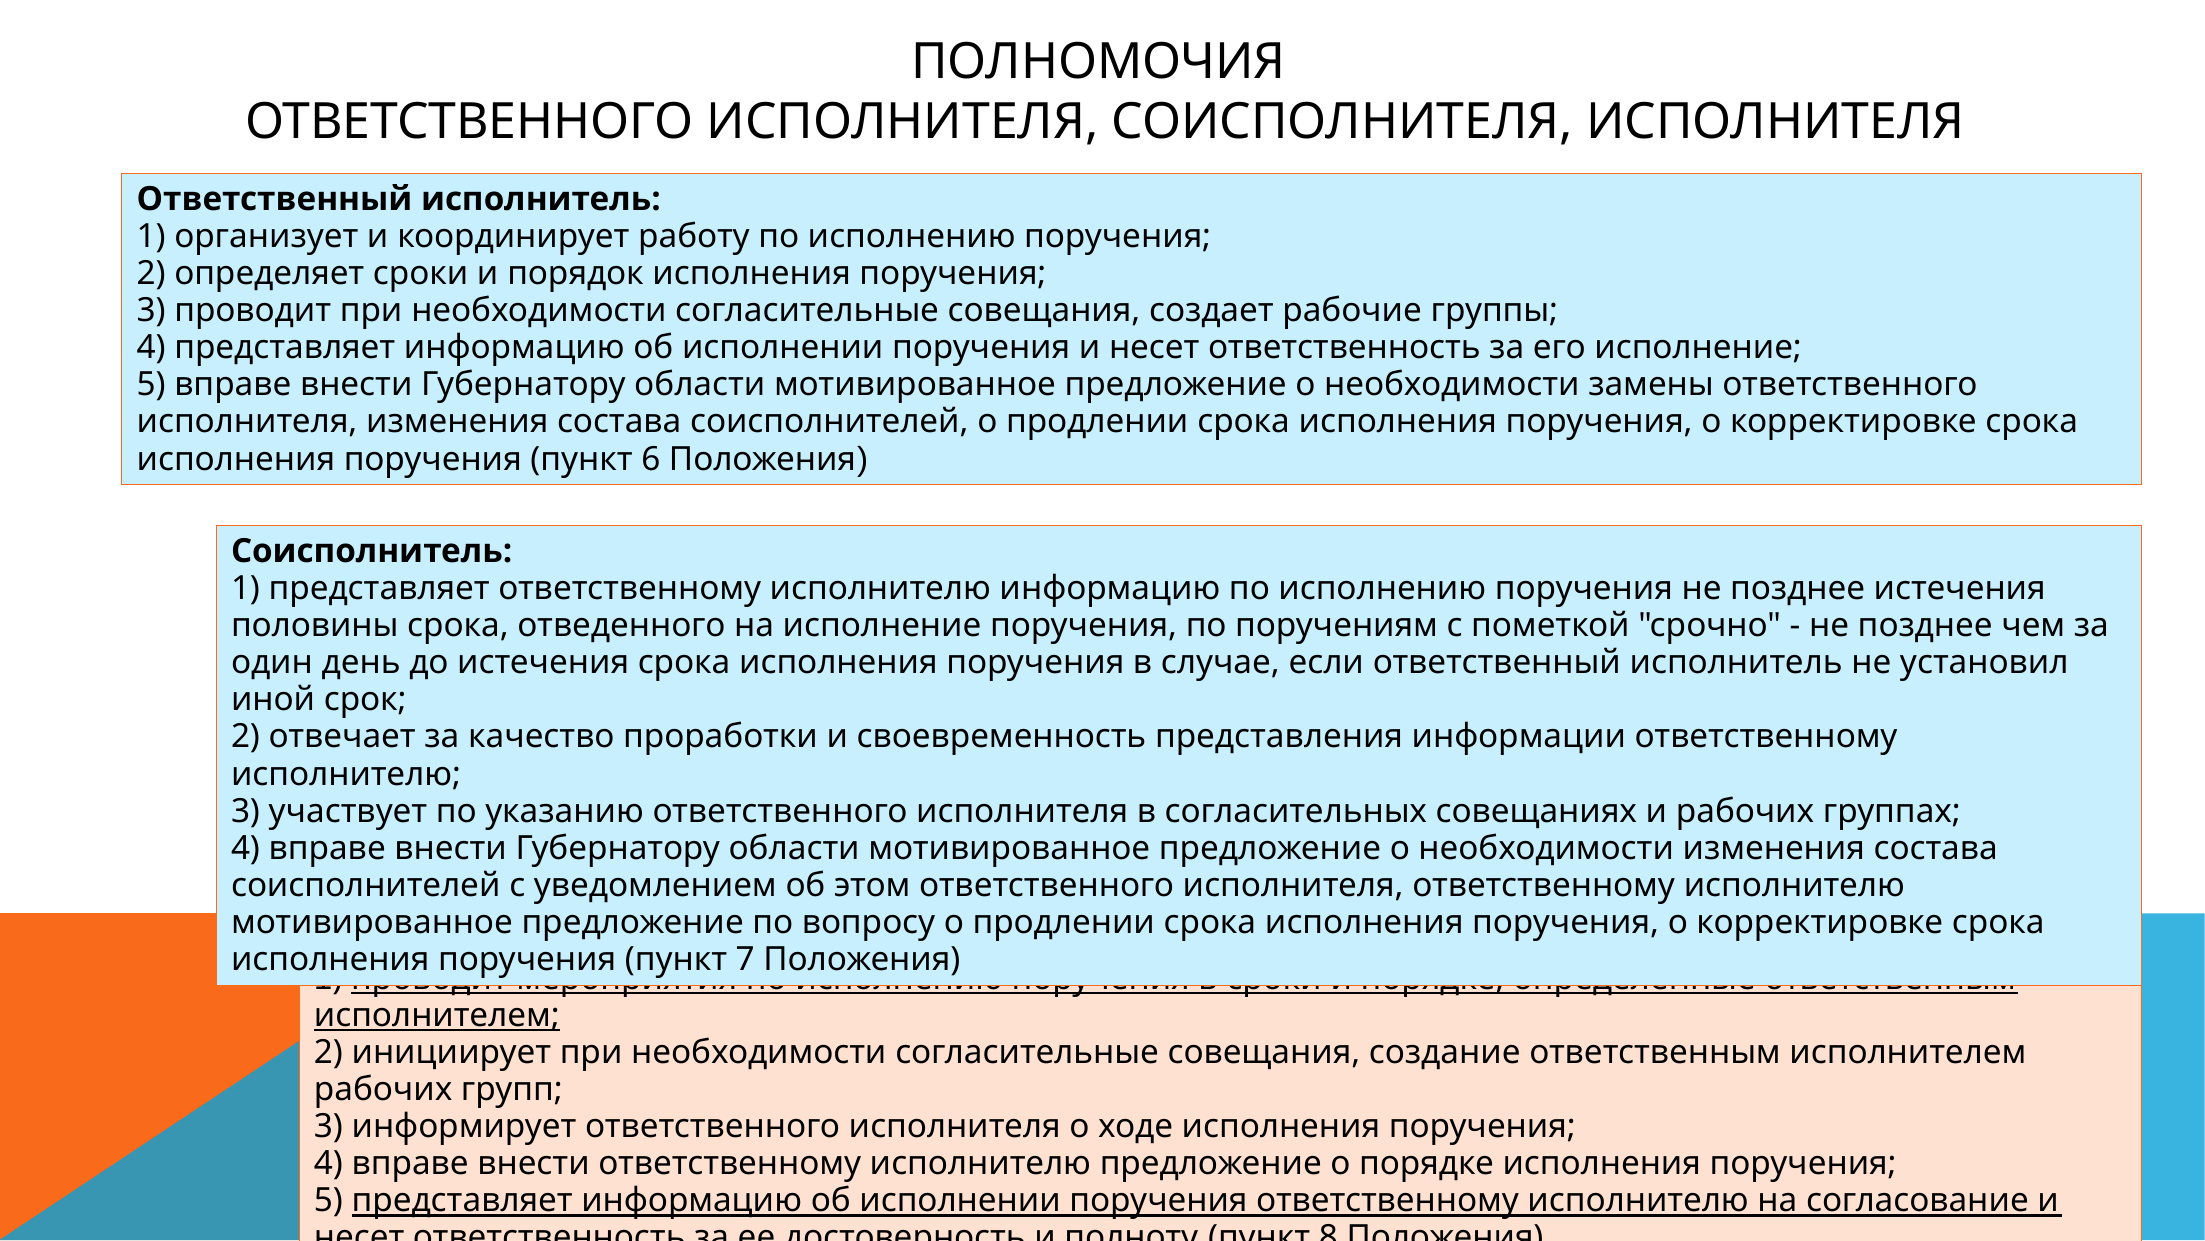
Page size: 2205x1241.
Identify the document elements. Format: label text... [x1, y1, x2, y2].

text_box Исполнитель: 1) проводит мероприятия по исполнению поручения в сроки и порядке, определенные ответственным исполнителем; 2) инициирует при необходимости согласительные совещания, создание ответственным исполнителем рабочих групп; 3) информирует ответственного исполнителя о ходе исполнения поручения; 4) вправе внести ответственному исполнителю предложение о порядке исполнения поручения; 5) представляет информацию об исполнении поручения ответственному исполнителю на согласование и несет ответственность за ее достоверность и полноту (пункт 8 Положения) [299, 986, 2142, 1241]
text_box Ответственный исполнитель: 1) организует и координирует работу по исполнению поручения; 2) определяет сроки и порядок исполнения поручения; 3) проводит при необходимости согласительные совещания, создает рабочие группы; 4) представляет информацию об исполнении поручения и несет ответственность за его исполнение; 5) вправе внести Губернатору области мотивированное предложение о необходимости замены ответственного исполнителя, изменения состава соисполнителей, о продлении срока исполнения поручения, о корректировке срока исполнения поручения (пункт 6 Положения) [121, 173, 2142, 485]
text_box Соисполнитель: 1) представляет ответственному исполнителю информацию по исполнению поручения не позднее истечения половины срока, отведенного на исполнение поручения, по поручениям с пометкой "срочно" - не позднее чем за один день до истечения срока исполнения поручения в случае, если ответственный исполнитель не установил иной срок; 2) отвечает за качество проработки и своевременность представления информации ответственному исполнителю; 3) участвует по указанию ответственного исполнителя в согласительных совещаниях и рабочих группах; 4) вправе внести Губернатору области мотивированное предложение о необходимости изменения состава соисполнителей с уведомлением об этом ответственного исполнителя, ответственному исполнителю мотивированное предложение по вопросу о продлении срока исполнения поручения, о корректировке срока исполнения поручения (пункт 7 Положения) [216, 525, 2142, 986]
title Полномочия ответственного исполнителя, соисполнителя, исполнителя [69, 22, 2141, 155]
